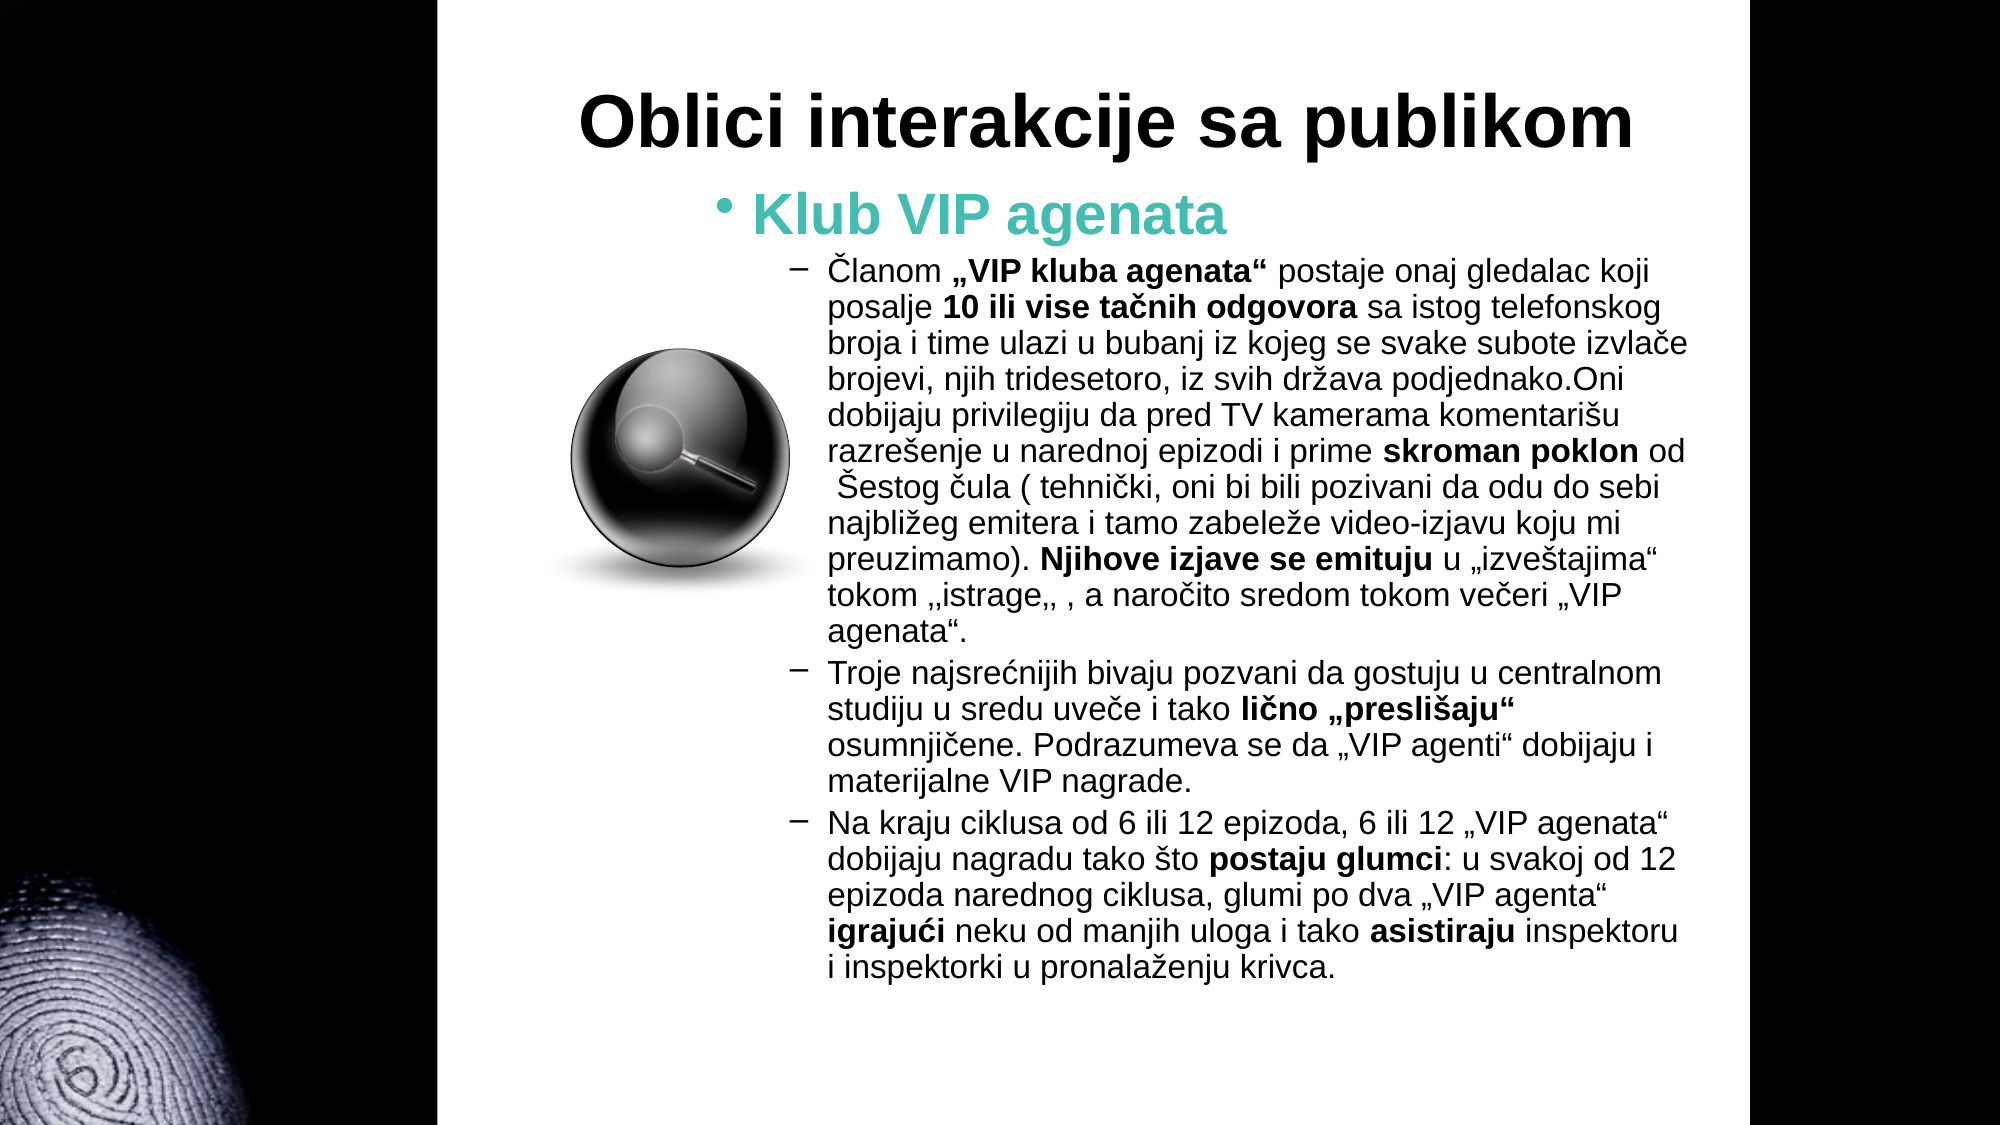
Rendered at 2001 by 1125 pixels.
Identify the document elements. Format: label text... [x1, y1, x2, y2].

picture [0, 0, 437, 1125]
list Klub VIP agenata Članom „VIP kluba agenata“ postaje onaj gledalac koji posalje 10 ili vise tačnih odgovora sa istog telefonskog broja i time ulazi u bubanj iz kojeg se svake subote izvlače brojevi, njih tridesetoro, iz svih država podjednako.Oni dobijaju privilegiju da pred TV kamerama komentarišu razrešenje u narednoj epizodi i prime skroman poklon od Šestog čula ( tehnički, oni bi bili pozivani da odu do sebi najbližeg emitera i tamo zabeleže video-izjavu koju mi preuzimamo). Njihove izjave se emituju u „izveštajima“ tokom ‚‚istrage‚‚ , a naročito sredom tokom večeri „VIP agenata“. Troje najsrećnijih bivaju pozvani da gostuju u centralnom studiju u sredu uveče i tako lično „preslišaju“ osumnjičene. Podrazumeva se da „VIP agenti“ dobijaju i materijalne VIP nagrade. Na kraju ciklusa od 6 ili 12 epizoda, 6 ili 12 „VIP agenata“ dobijaju nagradu tako što postaju glumci: u svakoj od 12 epizoda narednog ciklusa, glumi po dva „VIP agenta“ igrajući neku od manjih uloga i tako asistiraju inspektoru i inspektorki u pronalaženju krivca. [549, 177, 1708, 1075]
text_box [537, 314, 826, 602]
picture [1750, 0, 2001, 1125]
text_box [437, 0, 1750, 1125]
title Oblici interakcije sa publikom [563, 58, 1721, 177]
